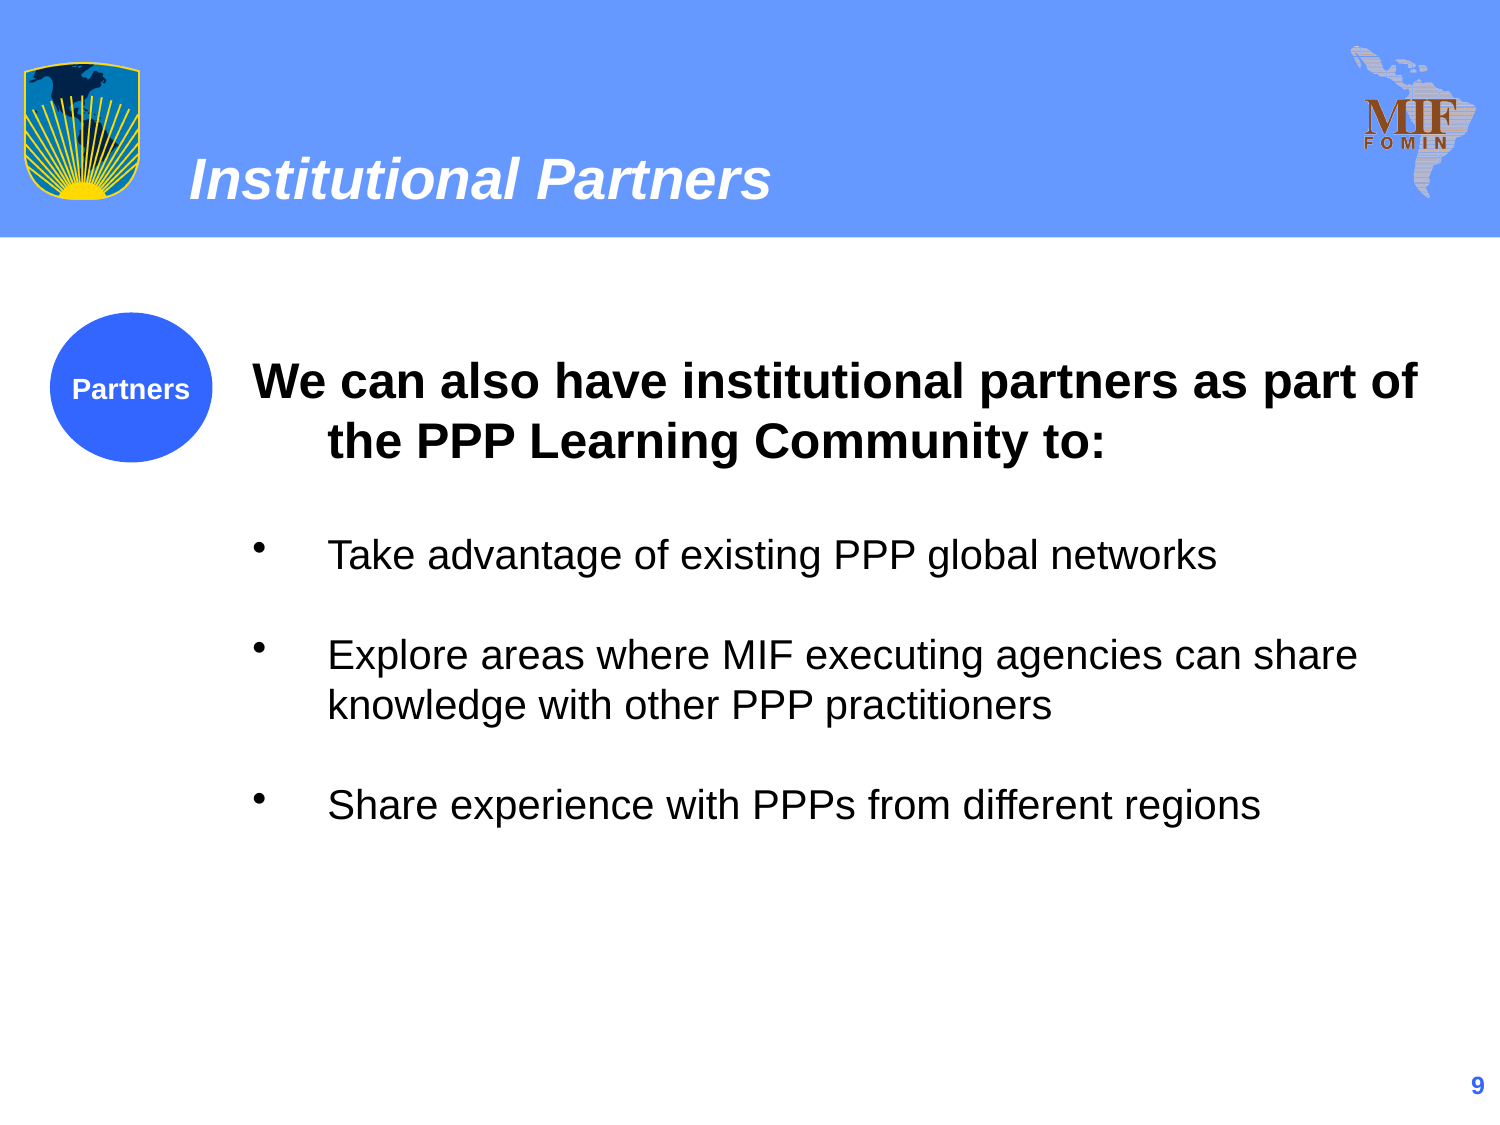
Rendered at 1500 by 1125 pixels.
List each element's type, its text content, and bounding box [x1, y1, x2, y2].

picture [24, 62, 140, 200]
text_box Institutional Partners [175, 134, 789, 219]
picture [1350, 46, 1476, 198]
text_box We can also have institutional partners as part of the PPP Learning Community to: Take advantage of existing PPP global networks Explore areas where MIF executing agencies can share knowledge with other PPP practitioners Share experience with PPPs from different regions [237, 290, 1500, 936]
text_box Partners [49, 312, 213, 463]
